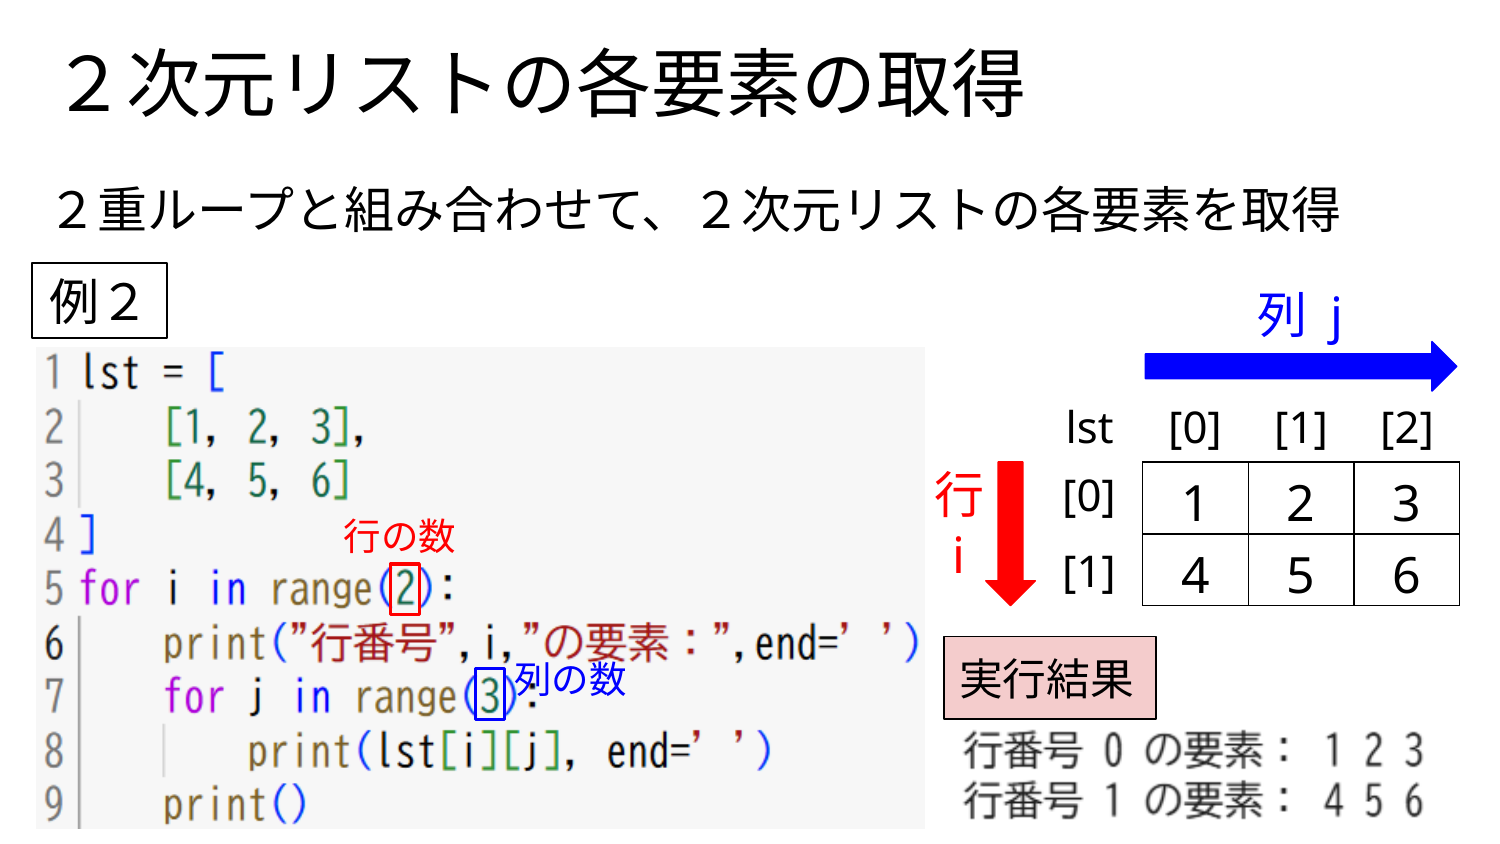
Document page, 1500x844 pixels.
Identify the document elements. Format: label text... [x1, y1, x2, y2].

text_box 例２ [32, 263, 167, 338]
table_cell 4 [1143, 535, 1248, 605]
title ２次元リストの各要素の取得 [36, 21, 1435, 131]
text_box 実行結果 [944, 636, 1157, 719]
text_box ２重ループと組み合わせて、２次元リストの各要素を取得 [32, 163, 1380, 254]
text_box [1] [1039, 528, 1139, 612]
picture [954, 719, 1435, 829]
text_box [0] [1039, 452, 1139, 528]
text_box [2] [1357, 384, 1457, 469]
text_box lst [1040, 384, 1139, 469]
table_cell 6 [1355, 535, 1459, 605]
text_box 列 j [1242, 268, 1360, 358]
table_header 2 [1249, 463, 1353, 533]
text_box 行 i [930, 448, 999, 598]
text_box [0] [1145, 384, 1245, 469]
picture [36, 346, 925, 829]
table_header 1 [1143, 463, 1248, 533]
text_box [999, 461, 1036, 606]
text_box [1145, 341, 1457, 392]
text_box [1] [1251, 384, 1351, 469]
table_cell 5 [1249, 535, 1353, 605]
table_header 3 [1355, 463, 1459, 533]
